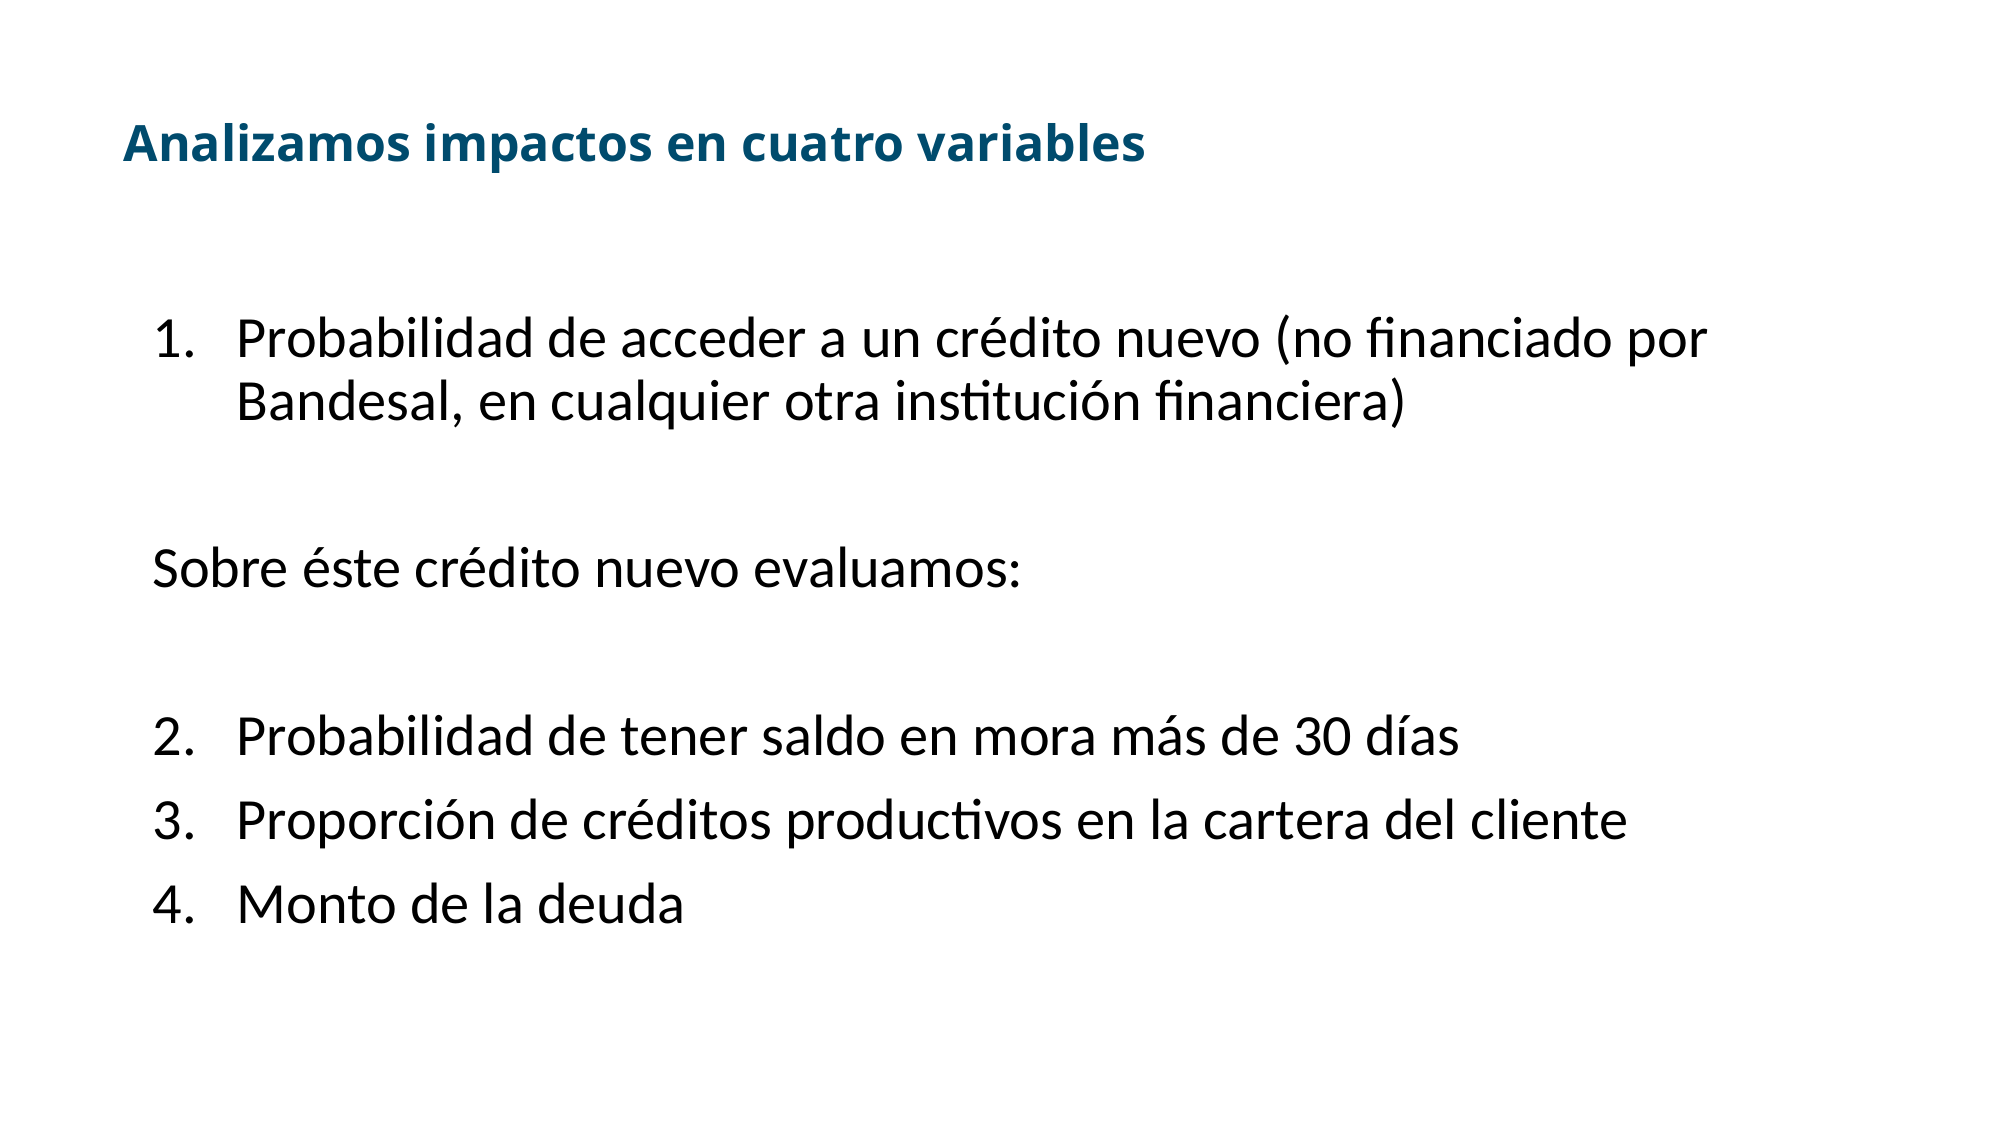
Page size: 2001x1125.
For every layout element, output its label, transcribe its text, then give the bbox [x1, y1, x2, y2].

text_box Analizamos impactos en cuatro variables [108, 51, 1924, 239]
list Probabilidad de acceder a un crédito nuevo (no financiado por Bandesal, en cualquier otra institución financiera) Sobre éste crédito nuevo evaluamos: Probabilidad de tener saldo en mora más de 30 días Proporción de créditos productivos en la cartera del cliente Monto de la deuda [137, 299, 1863, 1014]
